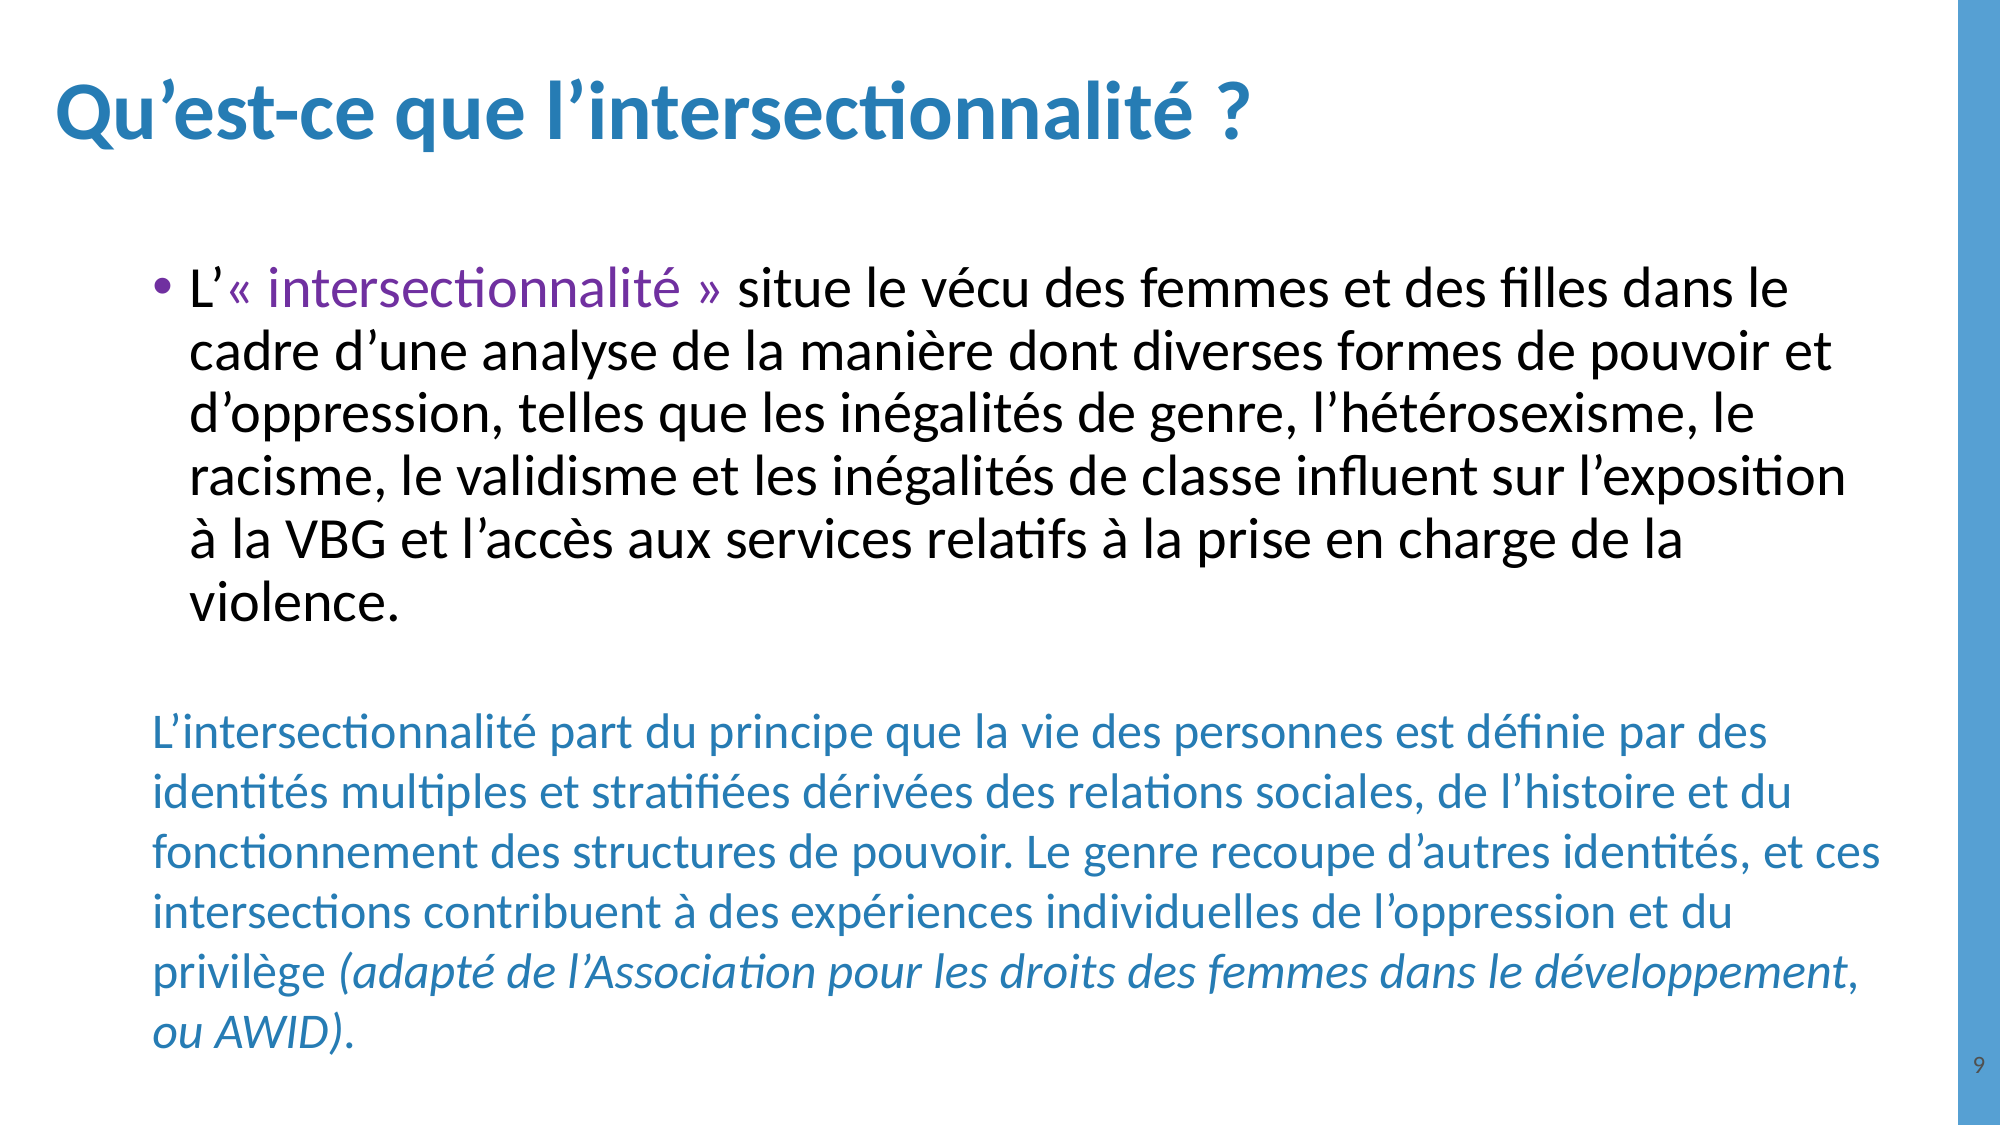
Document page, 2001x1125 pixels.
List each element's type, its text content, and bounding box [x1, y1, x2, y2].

list L’« intersectionnalité » situe le vécu des femmes et des filles dans le cadre d’une analyse de la manière dont diverses formes de pouvoir et d’oppression, telles que les inégalités de genre, l’hétérosexisme, le racisme, le validisme et les inégalités de classe influent sur l’exposition à la VBG et l’accès aux services relatifs à la prise en charge de la violence. [137, 249, 1863, 691]
title Qu’est-ce que l’intersectionnalité ? [40, 4, 1766, 222]
text_box L’intersectionnalité part du principe que la vie des personnes est définie par des identités multiples et stratifiées dérivées des relations sociales, de l’histoire et du fonctionnement des structures de pouvoir. Le genre recoupe d’autres identités, et ces intersections contribuent à des expériences individuelles de l’oppression et du privilège (adapté de l’Association pour les droits des femmes dans le développement, ou AWID). [137, 691, 1915, 1067]
